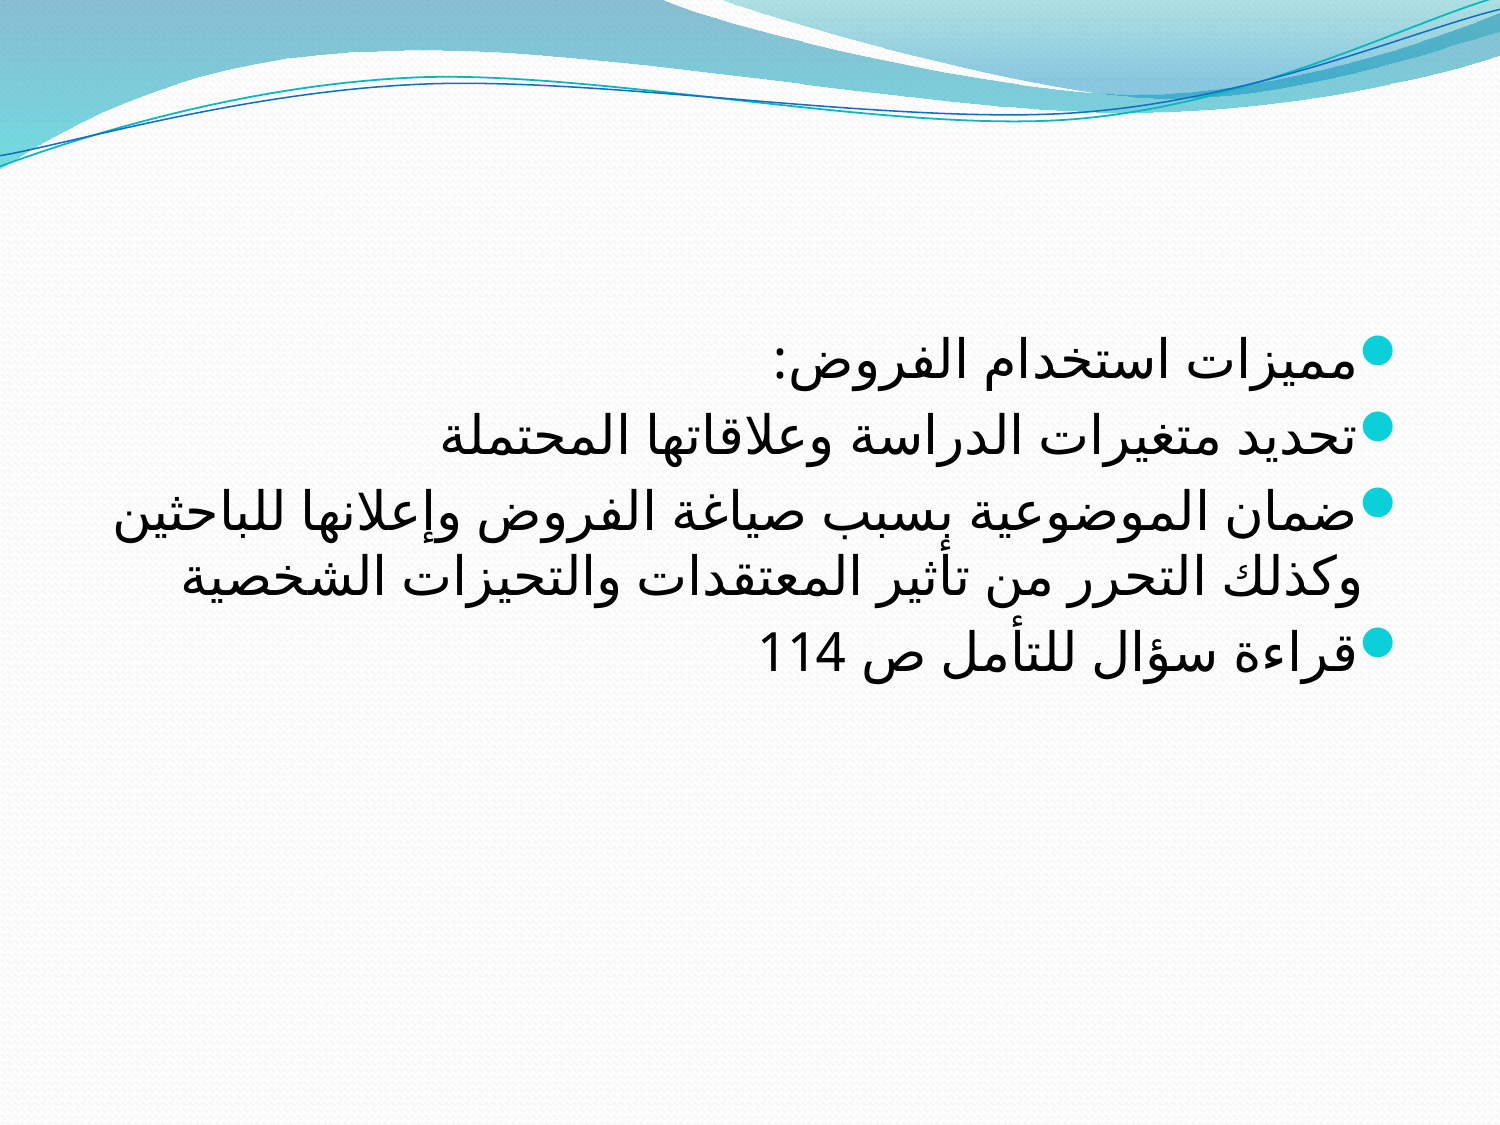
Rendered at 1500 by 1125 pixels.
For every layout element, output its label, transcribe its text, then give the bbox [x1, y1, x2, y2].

list مميزات استخدام الفروض: تحديد متغيرات الدراسة وعلاقاتها المحتملة ضمان الموضوعية بسبب صياغة الفروض وإعلانها للباحثين وكذلك التحرر من تأثير المعتقدات والتحيزات الشخصية قراءة سؤال للتأمل ص 114 [75, 317, 1425, 1038]
